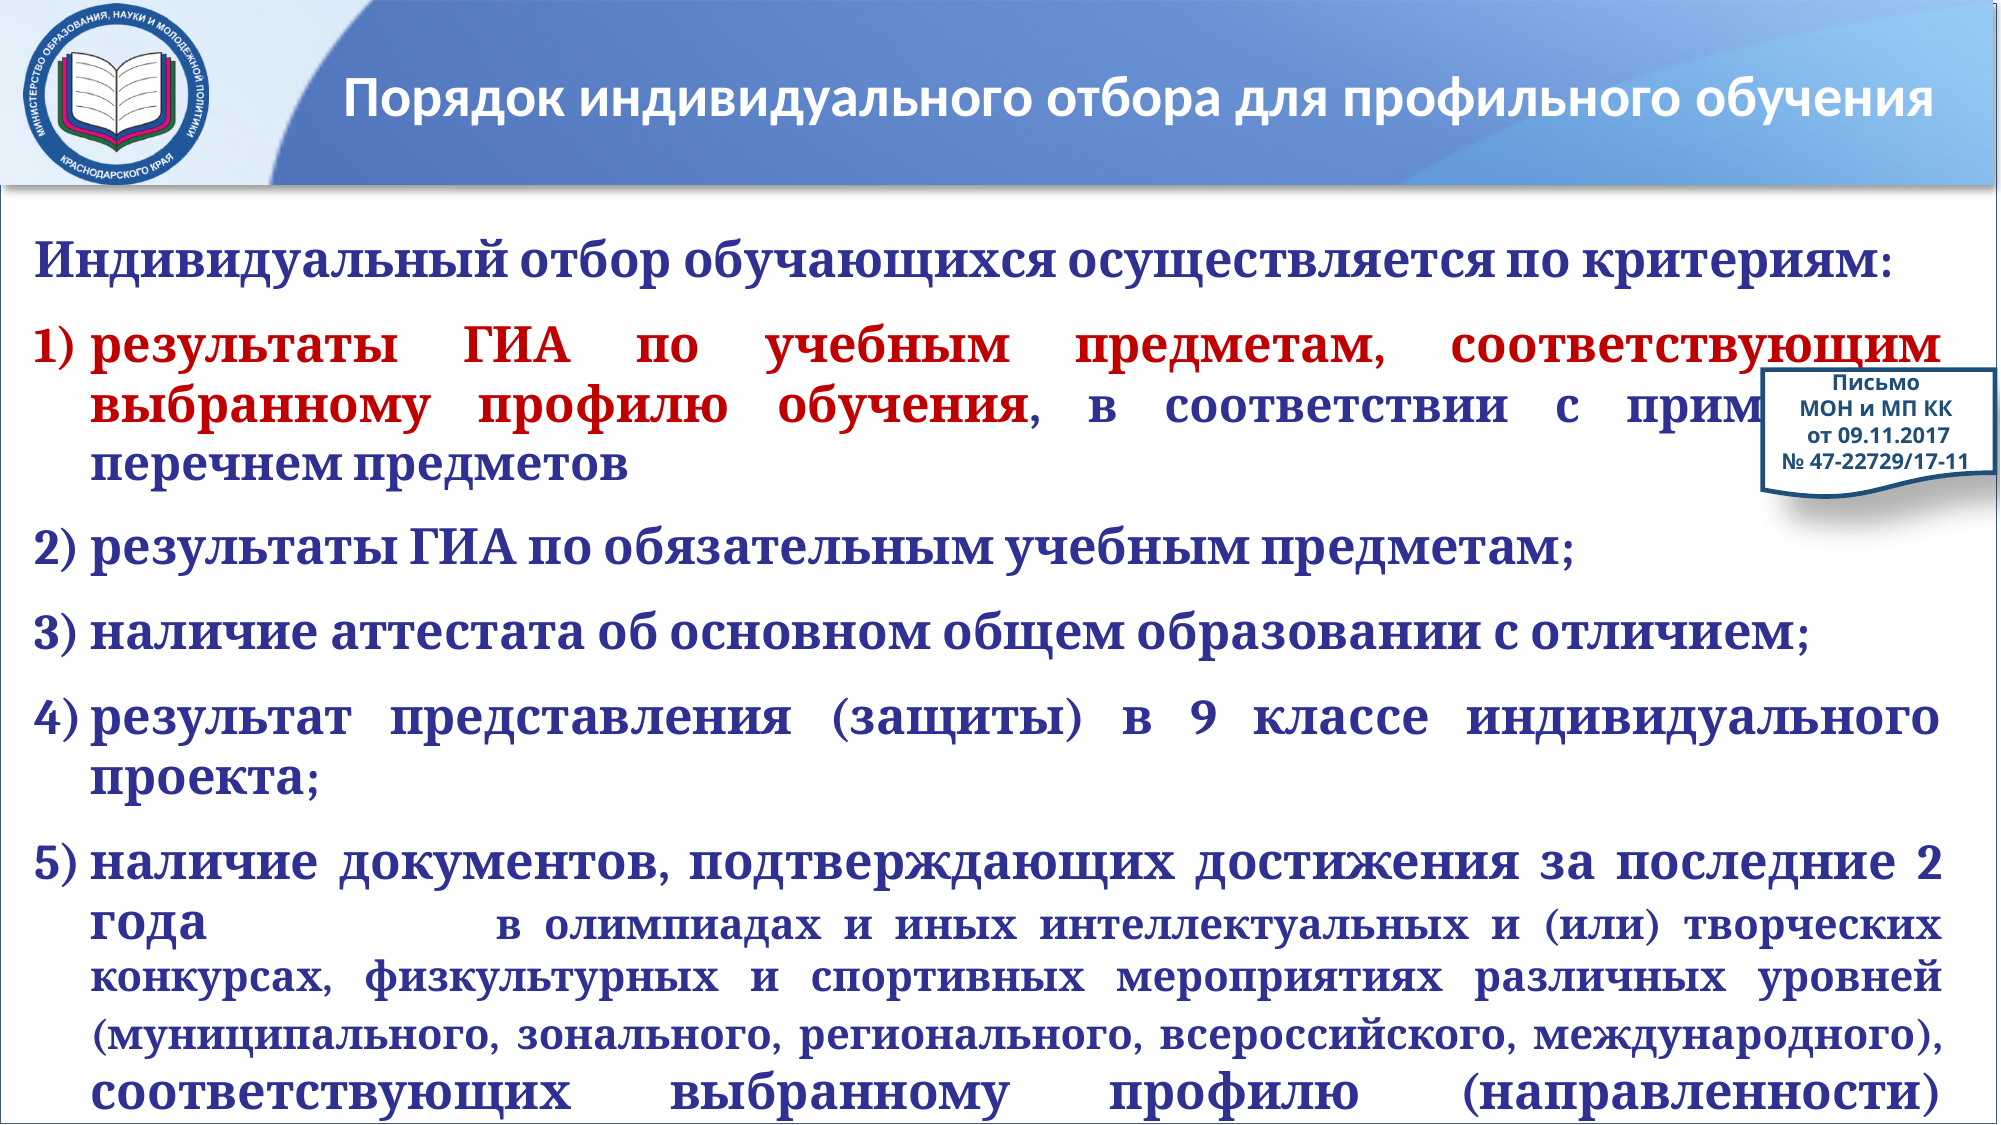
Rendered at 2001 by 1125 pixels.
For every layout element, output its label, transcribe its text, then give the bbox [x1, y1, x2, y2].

text_box Индивидуальный отбор обучающихся осуществляется по критериям: результаты ГИА по учебным предметам, соответствующим выбранному профилю обучения, в соответствии с примерным перечнем предметов результаты ГИА по обязательным учебным предметам; наличие аттестата об основном общем образовании с отличием; результат представления (защиты) в 9 классе индивидуального проекта; наличие документов, подтверждающих достижения за последние 2 года в олимпиадах и иных интеллектуальных и (или) творческих конкурсах, физкультурных и спортивных мероприятиях различных уровней (муниципального, зонального, регионального, всероссийского, международного), соответствующих выбранному профилю (направленности) обучения [19, 219, 1957, 1125]
picture [0, 0, 279, 185]
title Порядок индивидуального отбора для профильного обучения [279, 0, 2000, 185]
text_box Письмо МОН и МП КК от 09.11.2017 № 47-22729/17-11 [1762, 369, 1995, 497]
